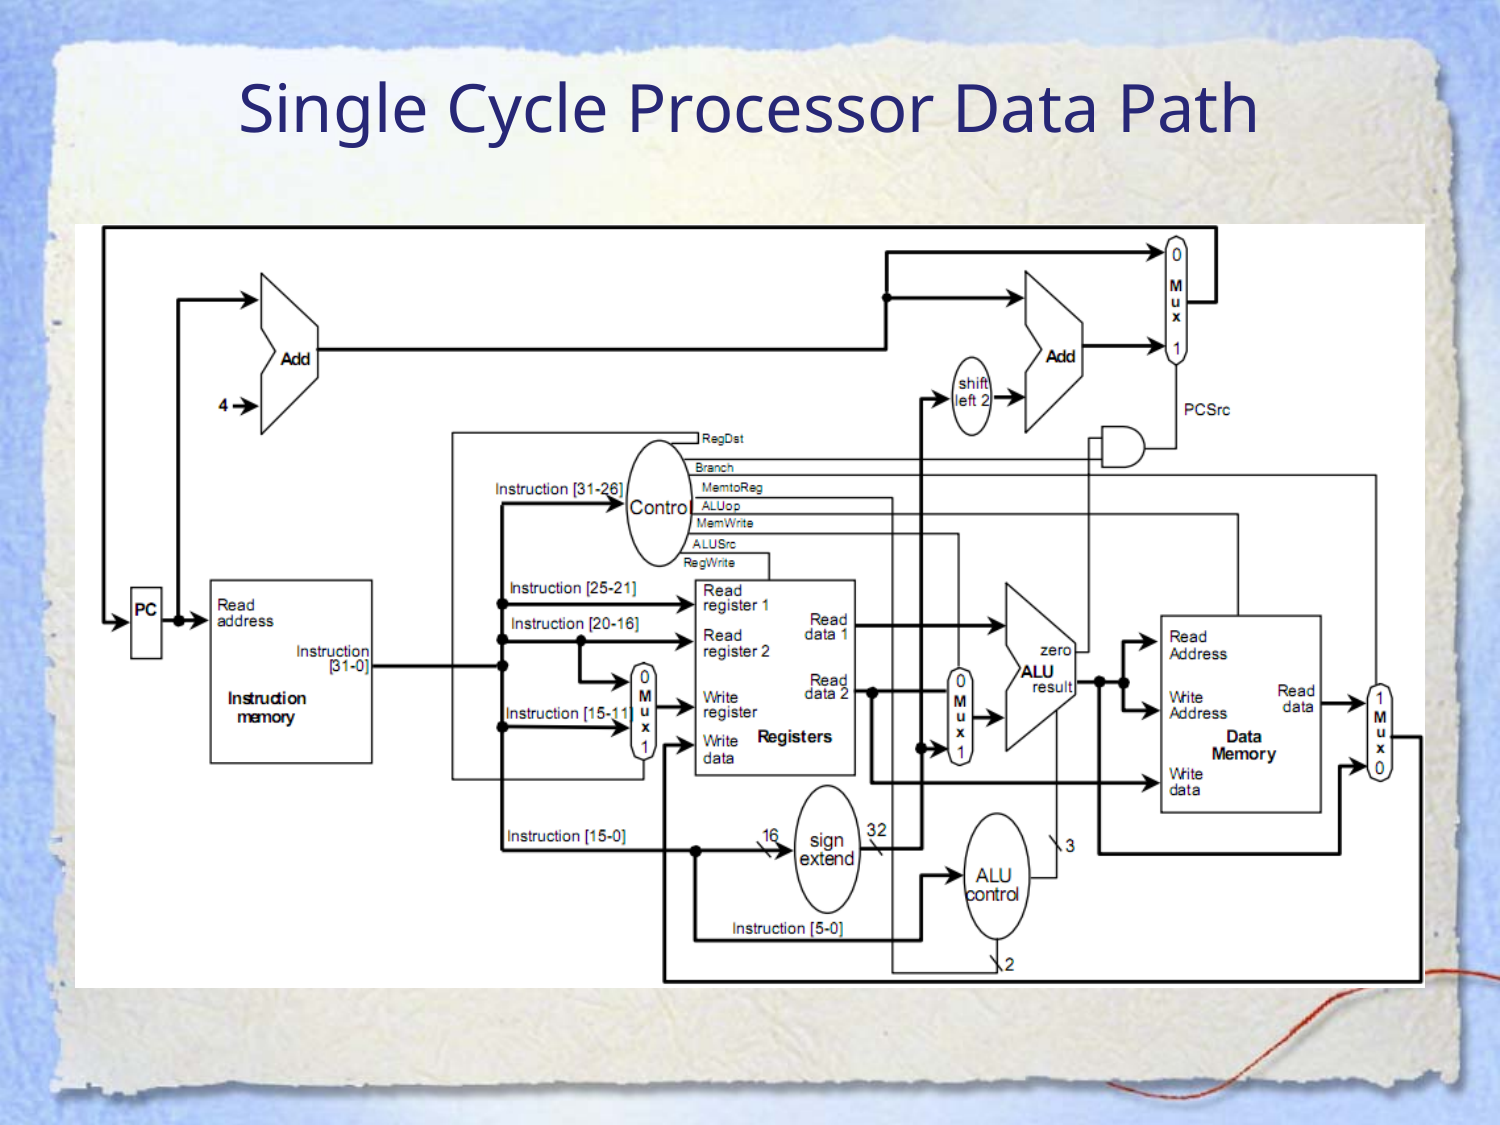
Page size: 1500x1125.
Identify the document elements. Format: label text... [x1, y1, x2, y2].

title Single Cycle Processor Data Path [74, 37, 1426, 176]
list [74, 224, 1426, 988]
picture [0, 0, 1500, 1125]
